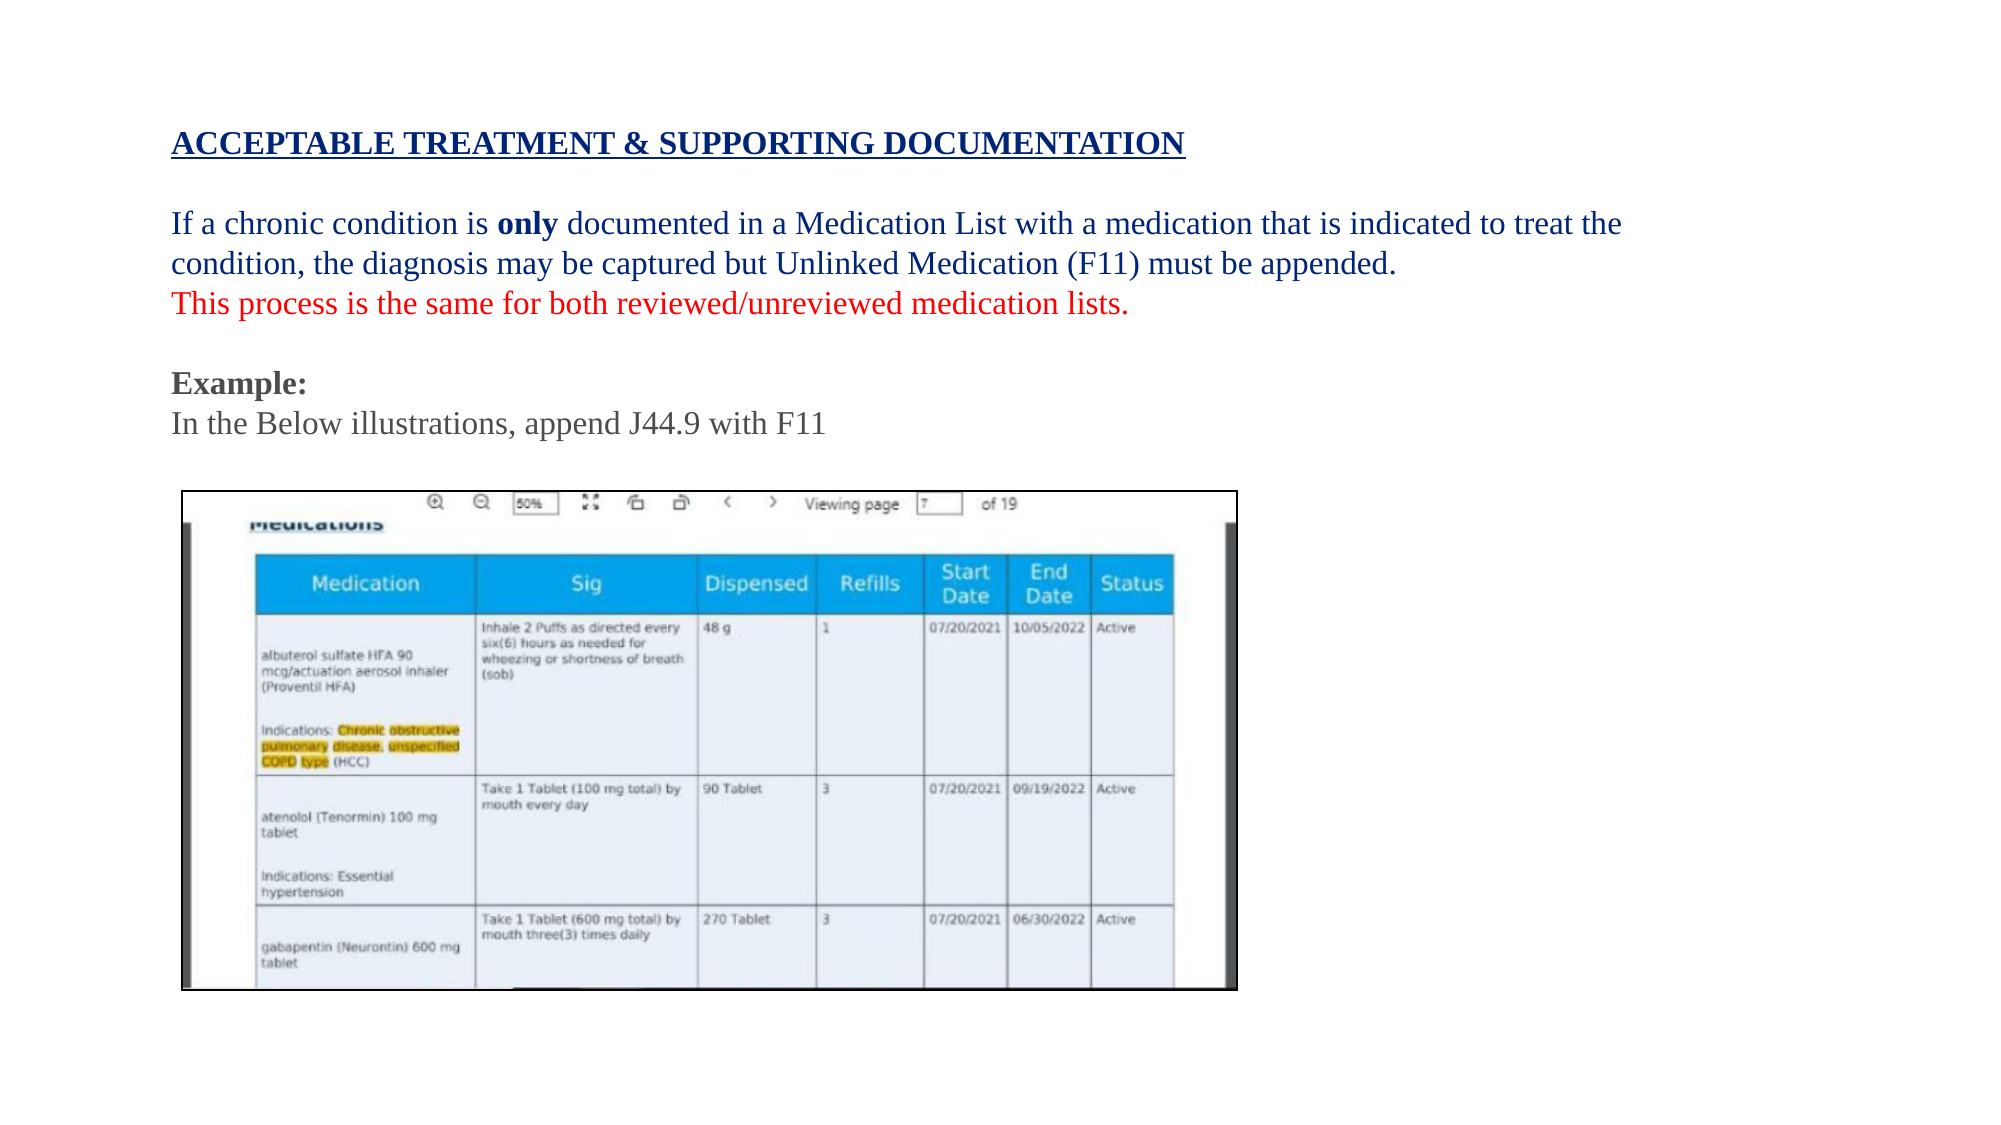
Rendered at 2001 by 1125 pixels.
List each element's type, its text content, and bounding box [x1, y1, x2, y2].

text_box ACCEPTABLE TREATMENT & SUPPORTING DOCUMENTATION If a chronic condition is only documented in a Medication List with a medication that is indicated to treat the condition, the diagnosis may be captured but Unlinked Medication (F11) must be appended. This process is the same for both reviewed/unreviewed medication lists. Example: In the Below illustrations, append J44.9 with F11 [156, 74, 1675, 1125]
picture [182, 492, 1236, 989]
